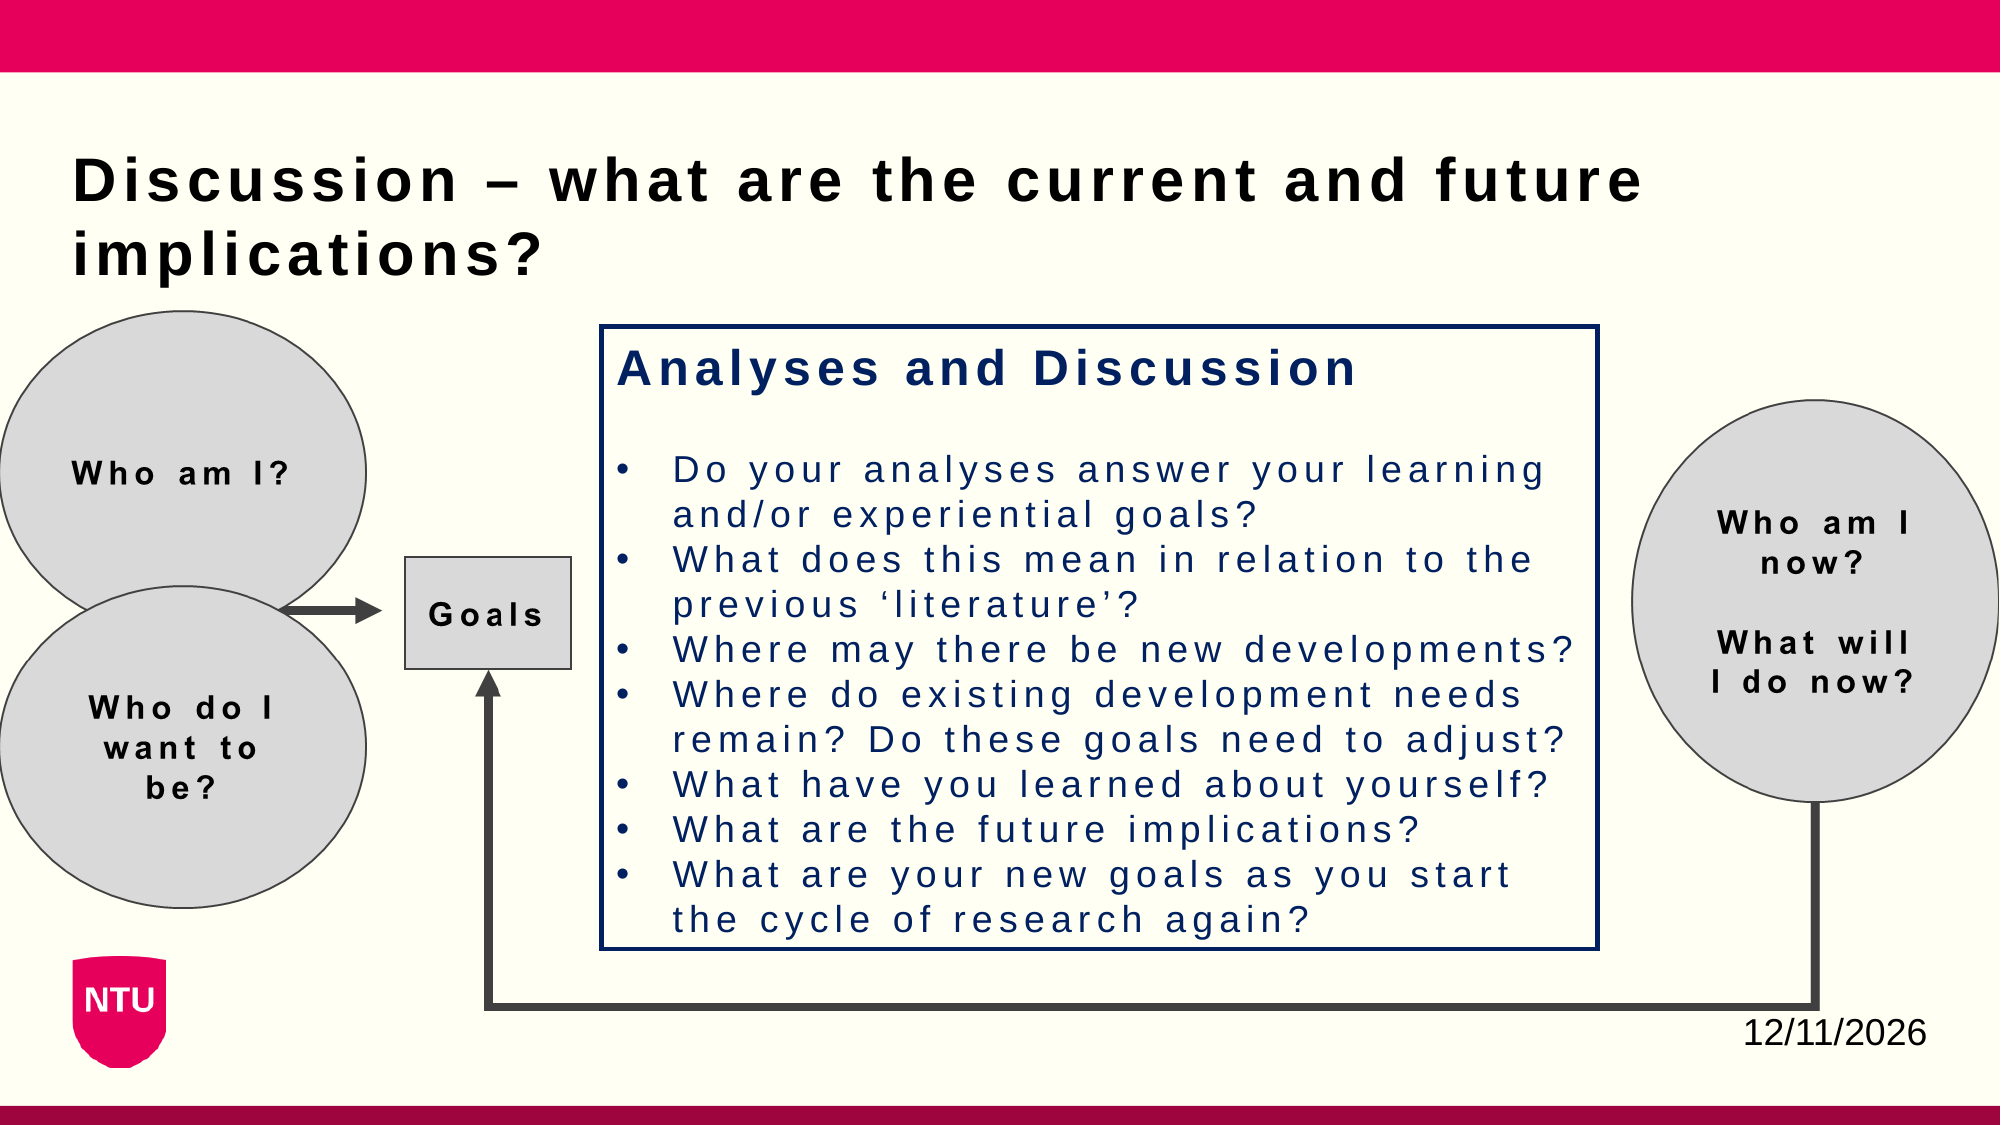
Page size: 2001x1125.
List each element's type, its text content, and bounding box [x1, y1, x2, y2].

picture [0, 310, 1999, 1011]
text_box 25/03/2023 [1029, 1011, 1928, 1053]
title Discussion – what are the current and future implications? [72, 131, 1928, 296]
